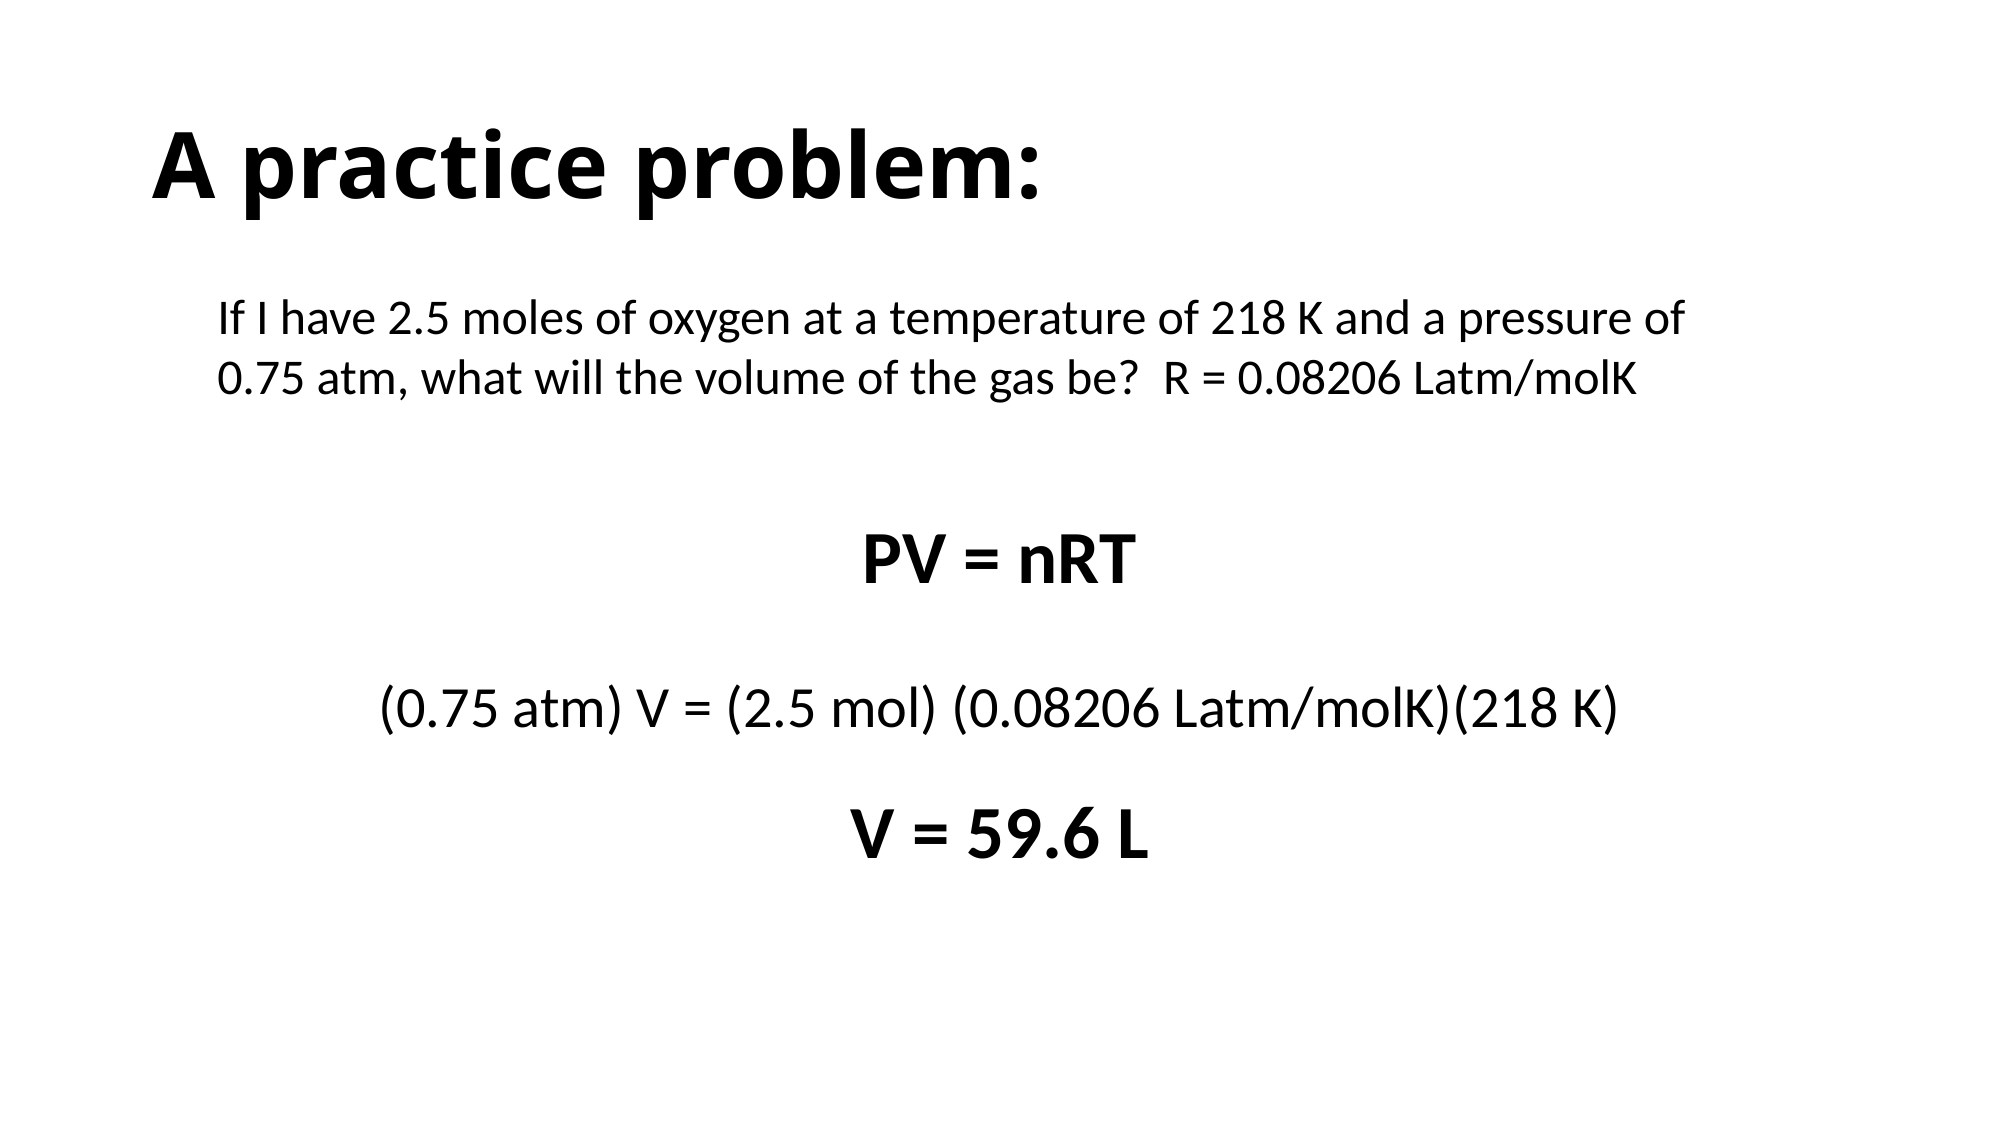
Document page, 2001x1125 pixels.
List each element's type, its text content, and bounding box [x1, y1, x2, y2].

text_box If I have 2.5 moles of oxygen at a temperature of 218 K and a pressure of 0.75 atm, what will the volume of the gas be? R = 0.08206 Latm/molK [202, 277, 1798, 412]
title A practice problem: [137, 59, 1863, 278]
text_box PV = nRT (0.75 atm) V = (2.5 mol) (0.08206 Latm/molK)(218 K) V = 59.6 L [301, 501, 1699, 882]
